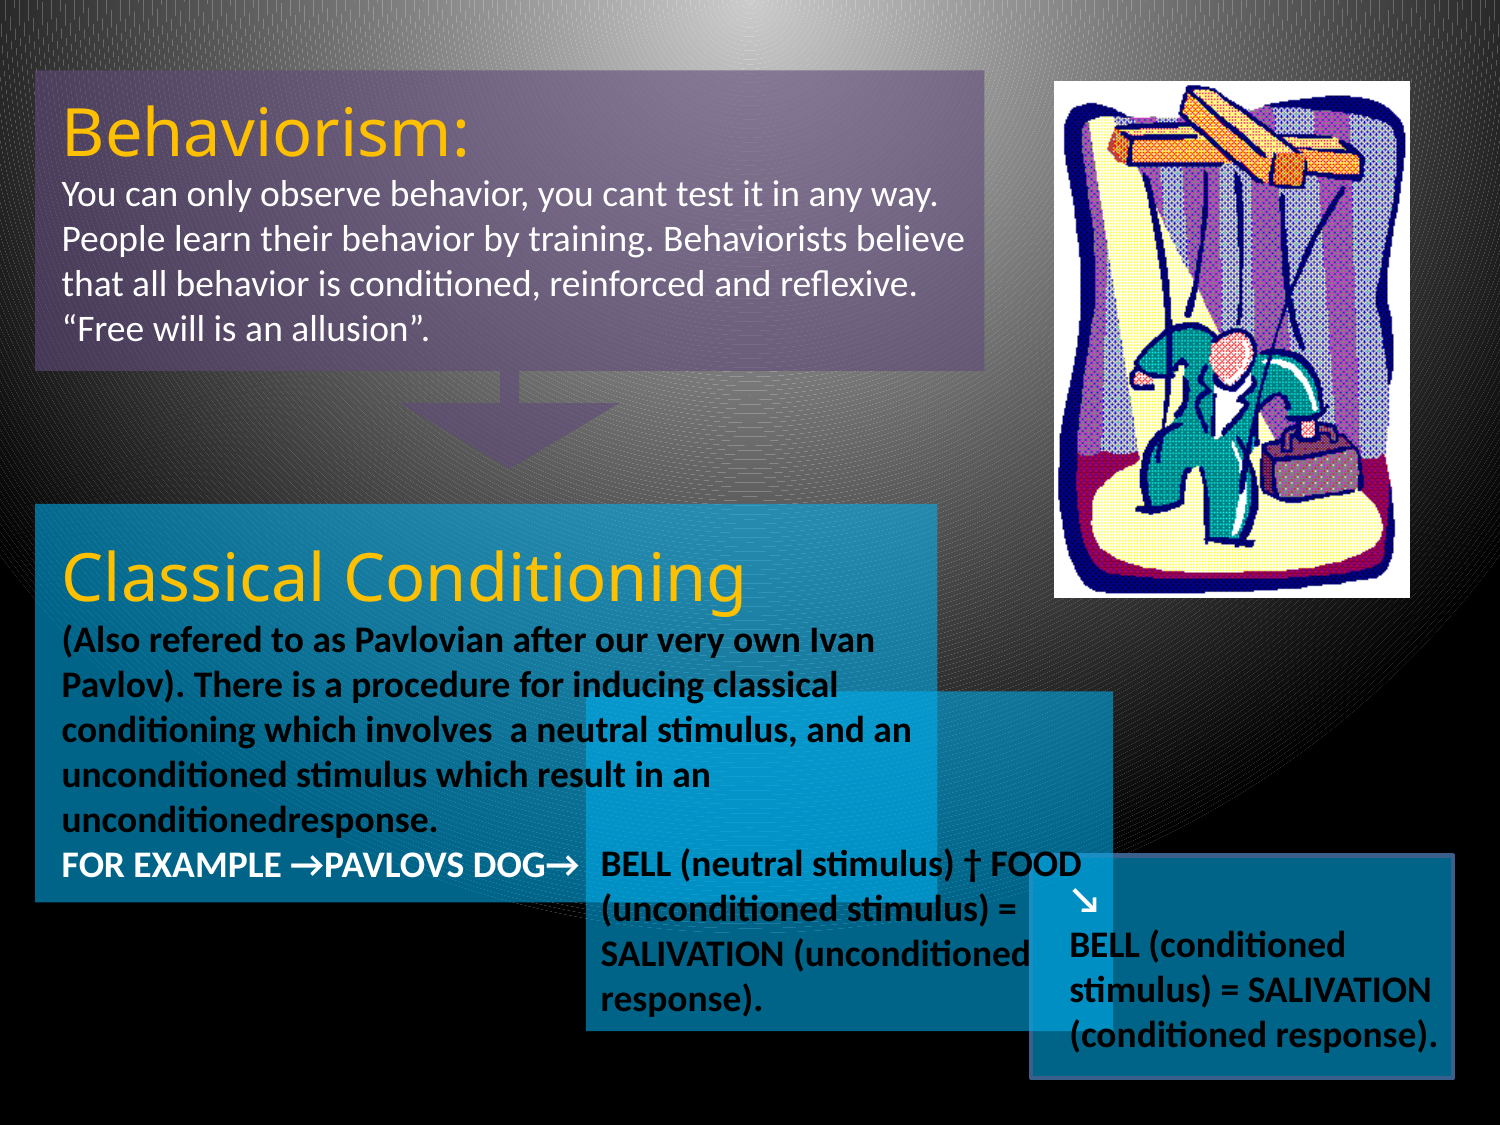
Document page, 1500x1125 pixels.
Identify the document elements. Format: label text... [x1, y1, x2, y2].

text_box Classical Conditioning (Also refered to as Pavlovian after our very own Ivan Pavlov). There is a procedure for inducing classical conditioning which involves a neutral stimulus, and an unconditioned stimulus which result in an unconditionedresponse. FOR EXAMPLE →PAVLOVS DOG→ [46, 527, 961, 892]
text_box [584, 904, 1054, 1033]
text_box [1029, 1033, 1455, 1080]
text_box ↘ BELL (conditioned stimulus) = SALIVATION (conditioned response). [1054, 867, 1465, 1062]
text_box [33, 502, 940, 904]
text_box [32, 68, 987, 471]
text_box Behaviorism: You can only observe behavior, you cant test it in any way. People learn their behavior by training. Behaviorists believe that all behavior is conditioned, reinforced and reflexive. “Free will is an allusion”. [46, 81, 1008, 357]
text_box [961, 689, 1115, 867]
text_box BELL (neutral stimulus) † FOOD (unconditioned stimulus) = SALIVATION (unconditioned response). [585, 831, 1102, 1027]
picture [1054, 81, 1410, 598]
text_box [1115, 853, 1455, 867]
